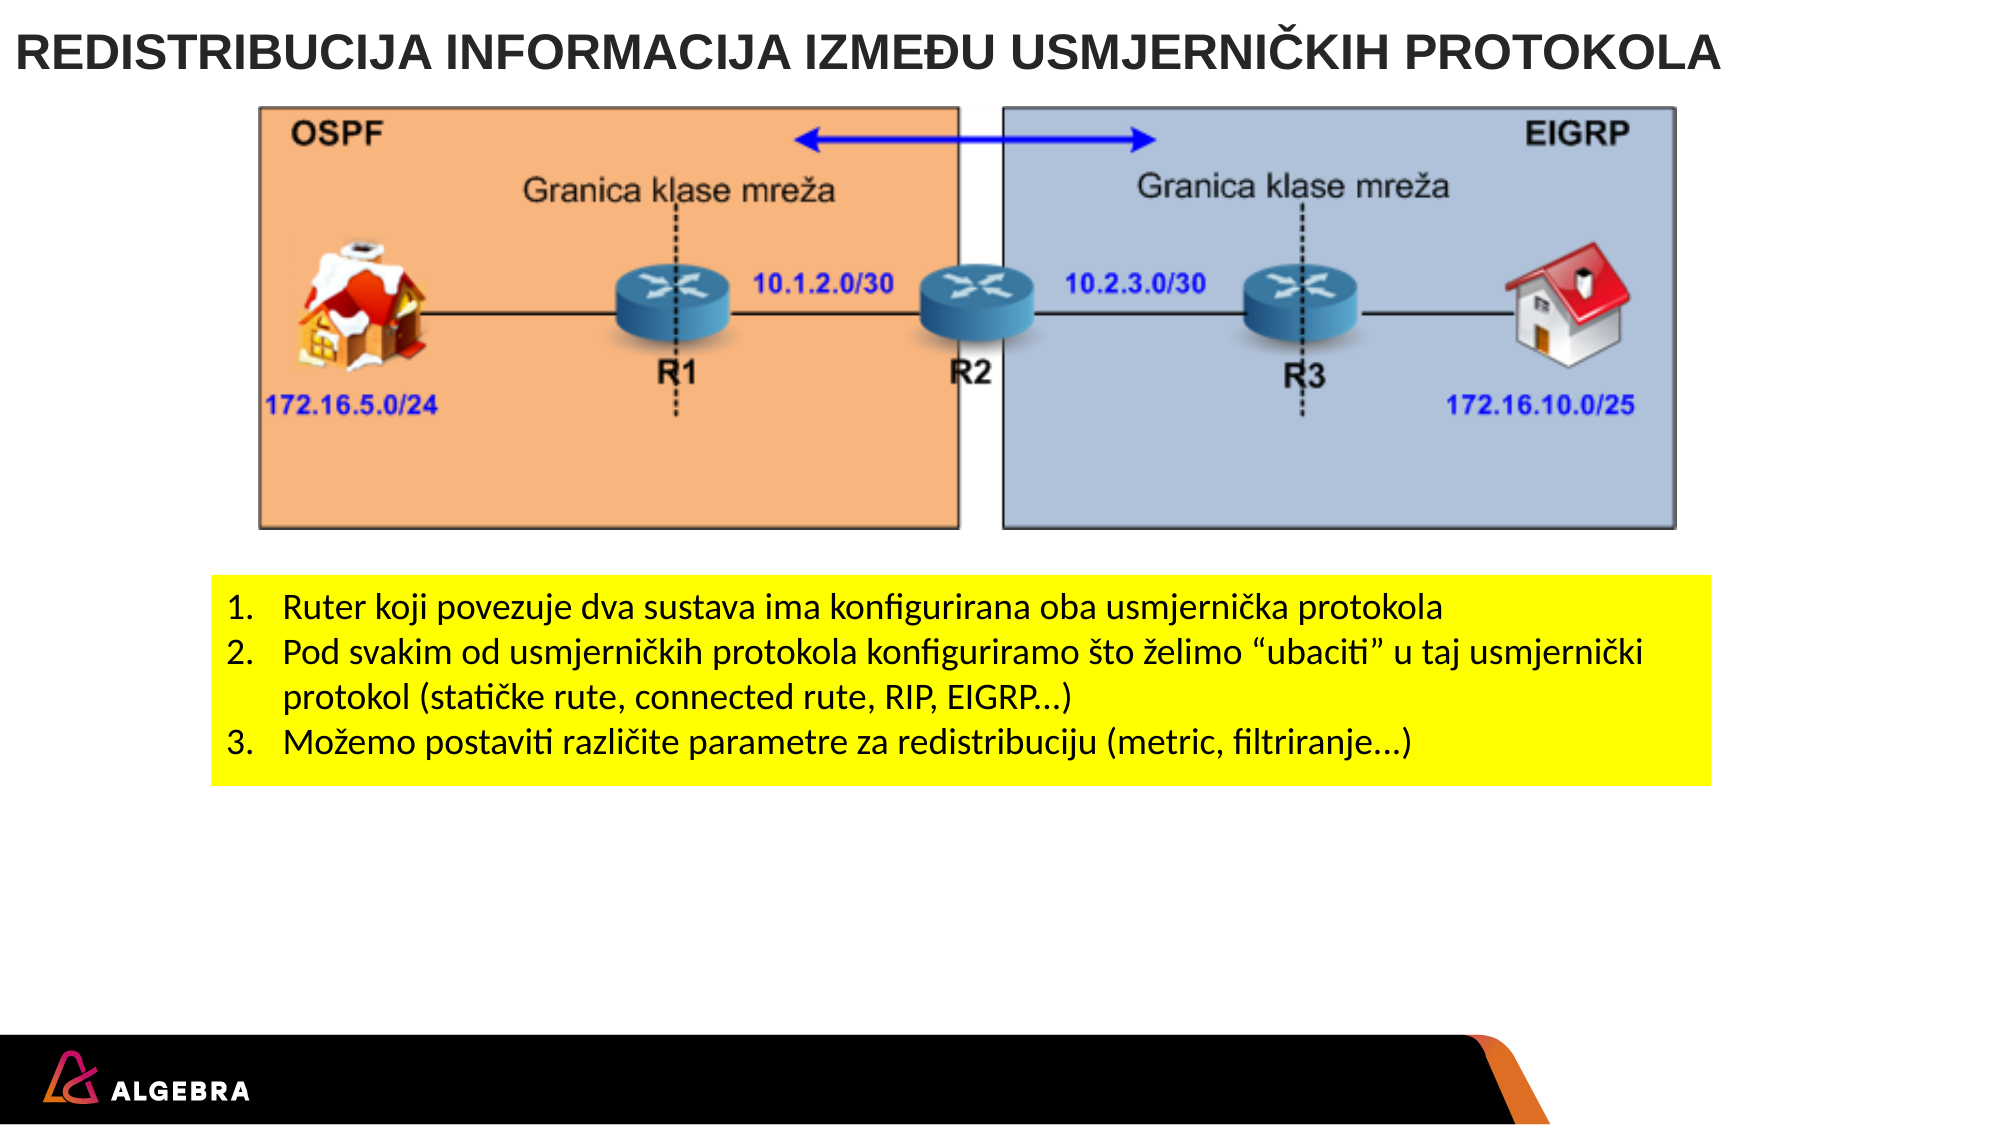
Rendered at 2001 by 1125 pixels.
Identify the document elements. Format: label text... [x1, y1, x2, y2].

text_box Ruter koji povezuje dva sustava ima konfigurirana oba usmjernička protokola Pod svakim od usmjerničkih protokola konfiguriramo što želimo “ubaciti” u taj usmjernički protokol (statičke rute, connected rute, RIP, EIGRP...) Možemo postaviti različite parametre za redistribuciju (metric, filtriranje...) [211, 574, 1712, 770]
title REDISTRIBUCIJA INFORMACIJA IZMEĐU USMJERNIČKIH PROTOKOLA [0, 0, 2000, 107]
text_box [210, 574, 1712, 787]
picture [0, 1034, 1733, 1125]
picture [258, 106, 1677, 530]
